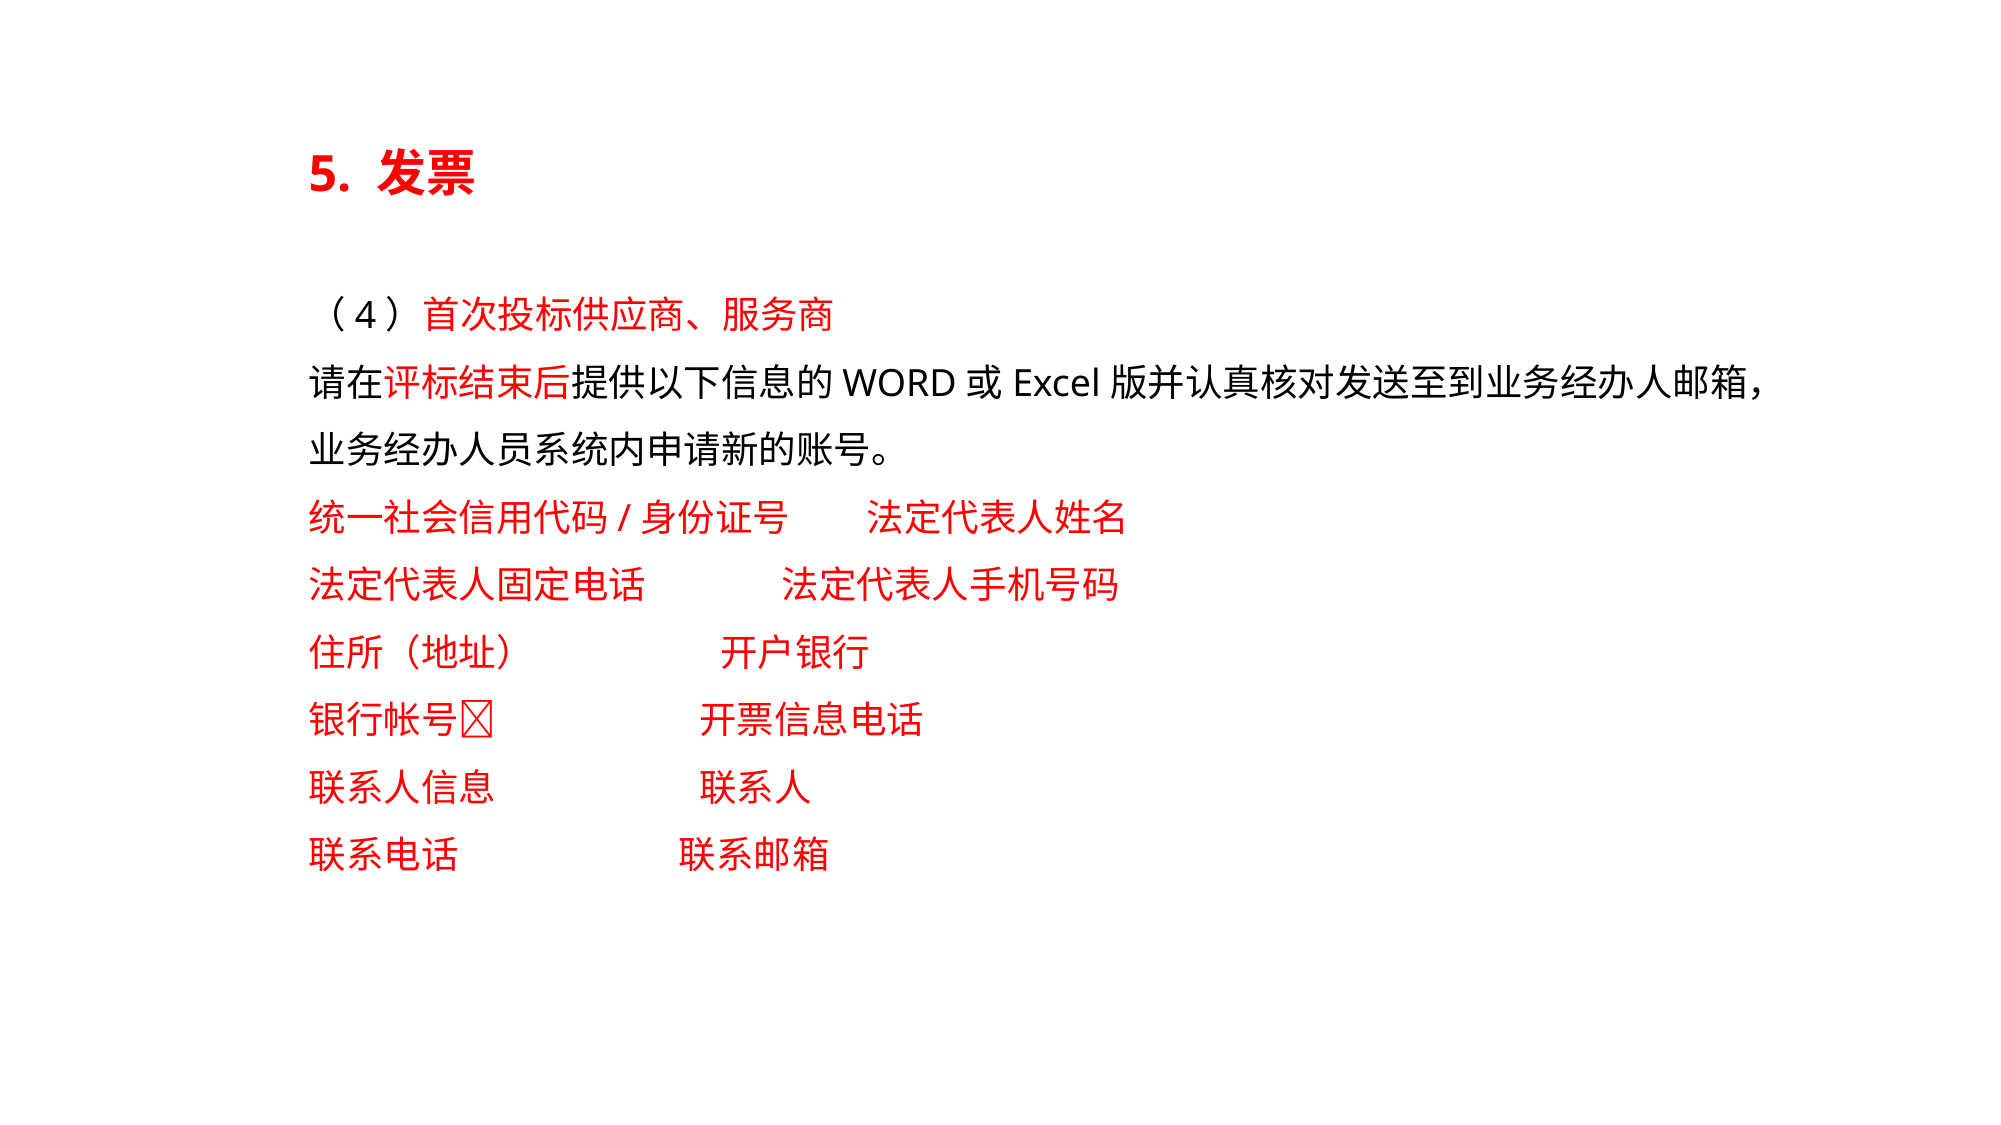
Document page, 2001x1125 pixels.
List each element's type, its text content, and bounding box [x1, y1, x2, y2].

text_box 5. 发票 （4）首次投标供应商、服务商 请在评标结束后提供以下信息的WORD或Excel版并认真核对发送至到业务经办人邮箱，业务经办人员系统内申请新的账号。 统一社会信用代码/身份证号 法定代表人姓名 法定代表人固定电话 法定代表人手机号码 住所（地址） 开户银行 银行帐号 开票信息电话 联系人信息 联系人 联系电话 联系邮箱 [293, 103, 1815, 951]
